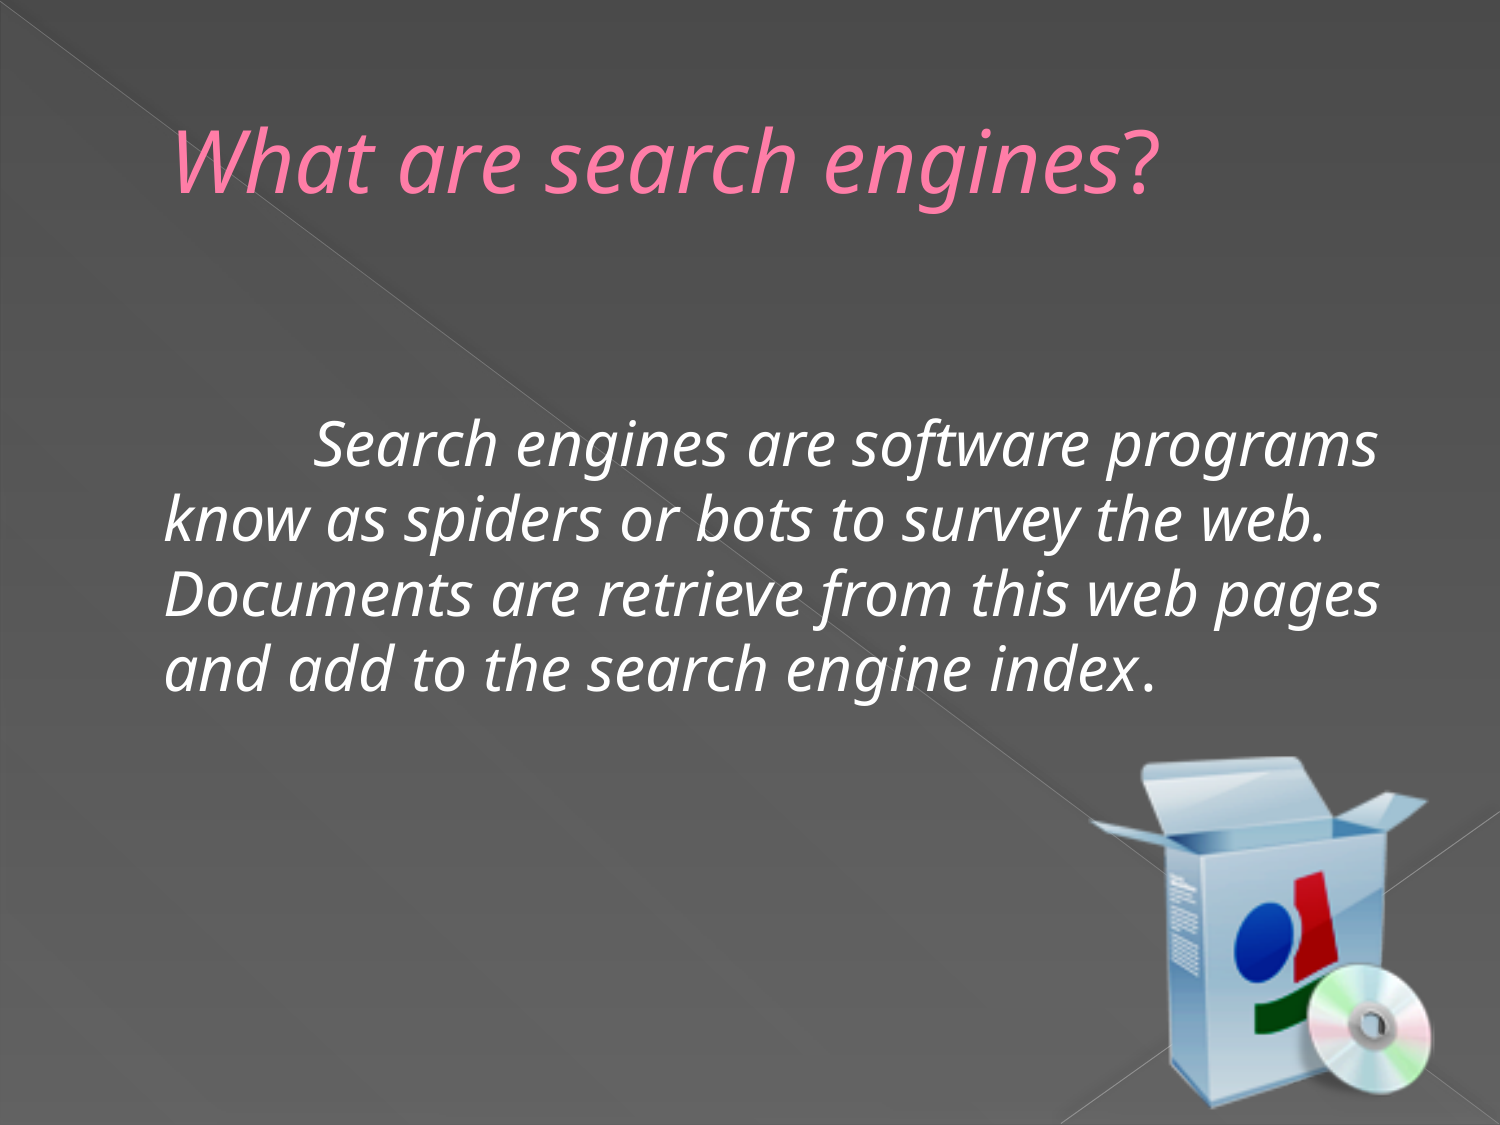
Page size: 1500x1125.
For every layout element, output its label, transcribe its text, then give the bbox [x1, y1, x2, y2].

list Search engines are software programs know as spiders or bots to survey the web. Documents are retrieve from this web pages and add to the search engine index. [75, 308, 1425, 1059]
title What are search engines? [75, 43, 1425, 274]
picture [1074, 737, 1463, 1125]
